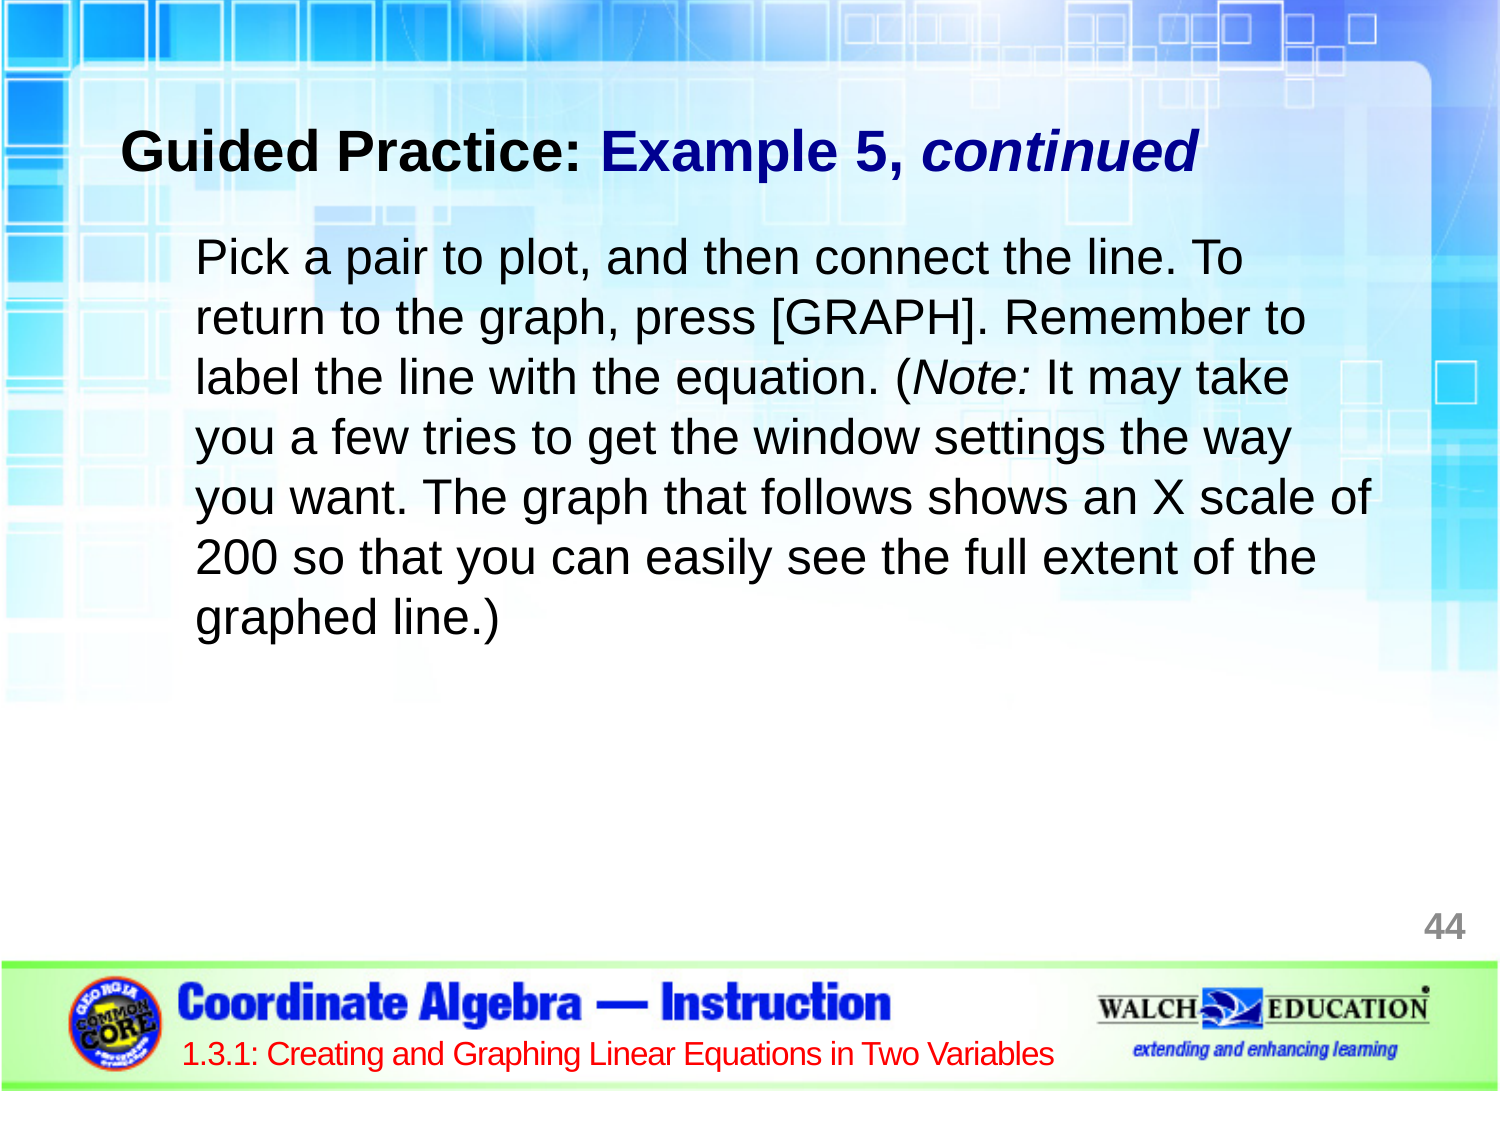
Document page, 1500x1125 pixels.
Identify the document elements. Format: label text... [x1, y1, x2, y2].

picture [1, 0, 1500, 1091]
slide_number 44 [1361, 901, 1481, 949]
subtitle Guided Practice: Example 5, continued Pick a pair to plot, and then connect the line. To return to the graph, press [GRAPH]. Remember to label the line with the equation. (Note: It may take you a few tries to get the window settings the way you want. The graph that follows shows an X scale of 200 so that you can easily see the full extent of the graphed line.) [105, 105, 1394, 925]
list 1.3.1: Creating and Graphing Linear Equations in Two Variables [166, 1024, 1186, 1074]
